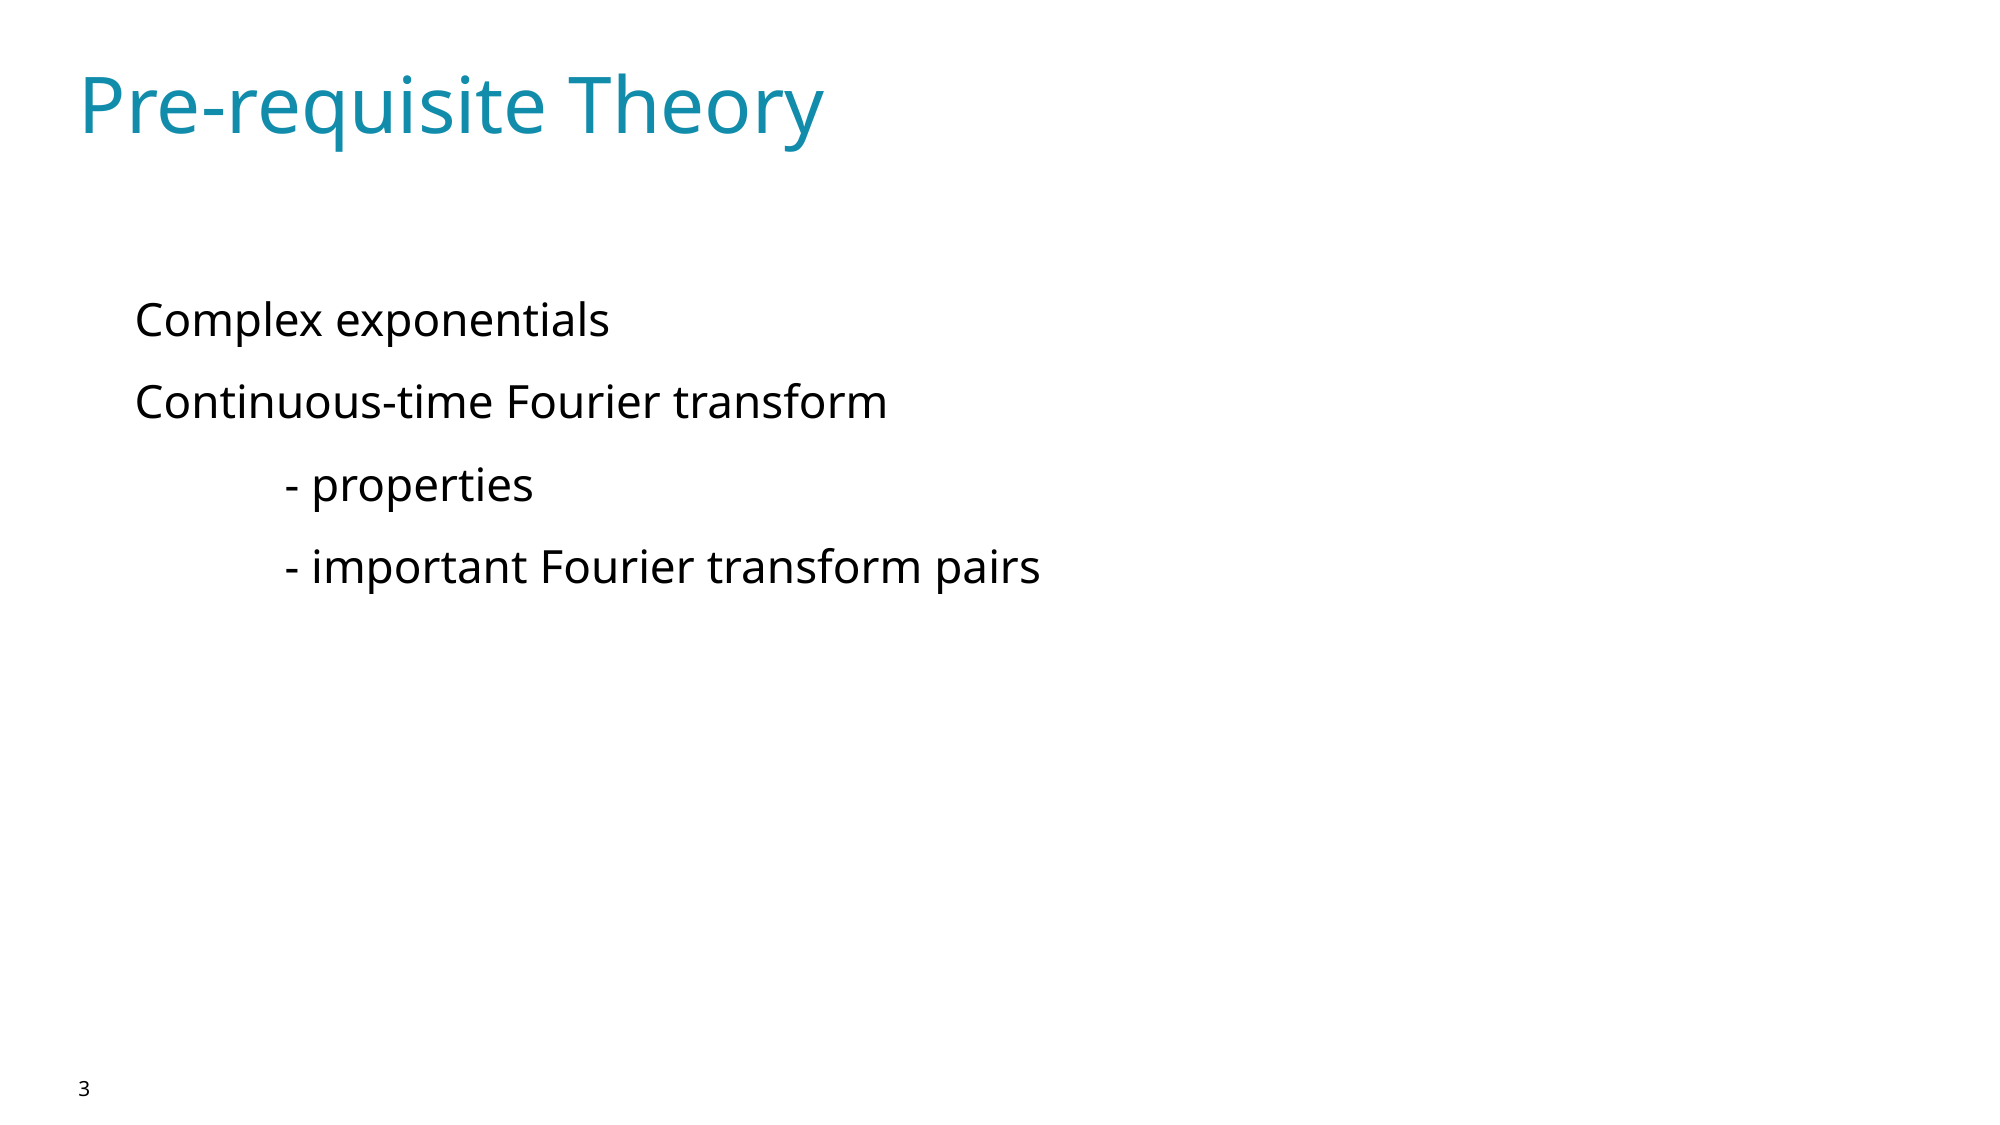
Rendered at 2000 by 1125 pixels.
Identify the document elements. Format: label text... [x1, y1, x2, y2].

text_box Complex exponentials Continuous-time Fourier transform - properties - important Fourier transform pairs [119, 255, 1647, 600]
title Pre-requisite Theory [78, 55, 1910, 150]
